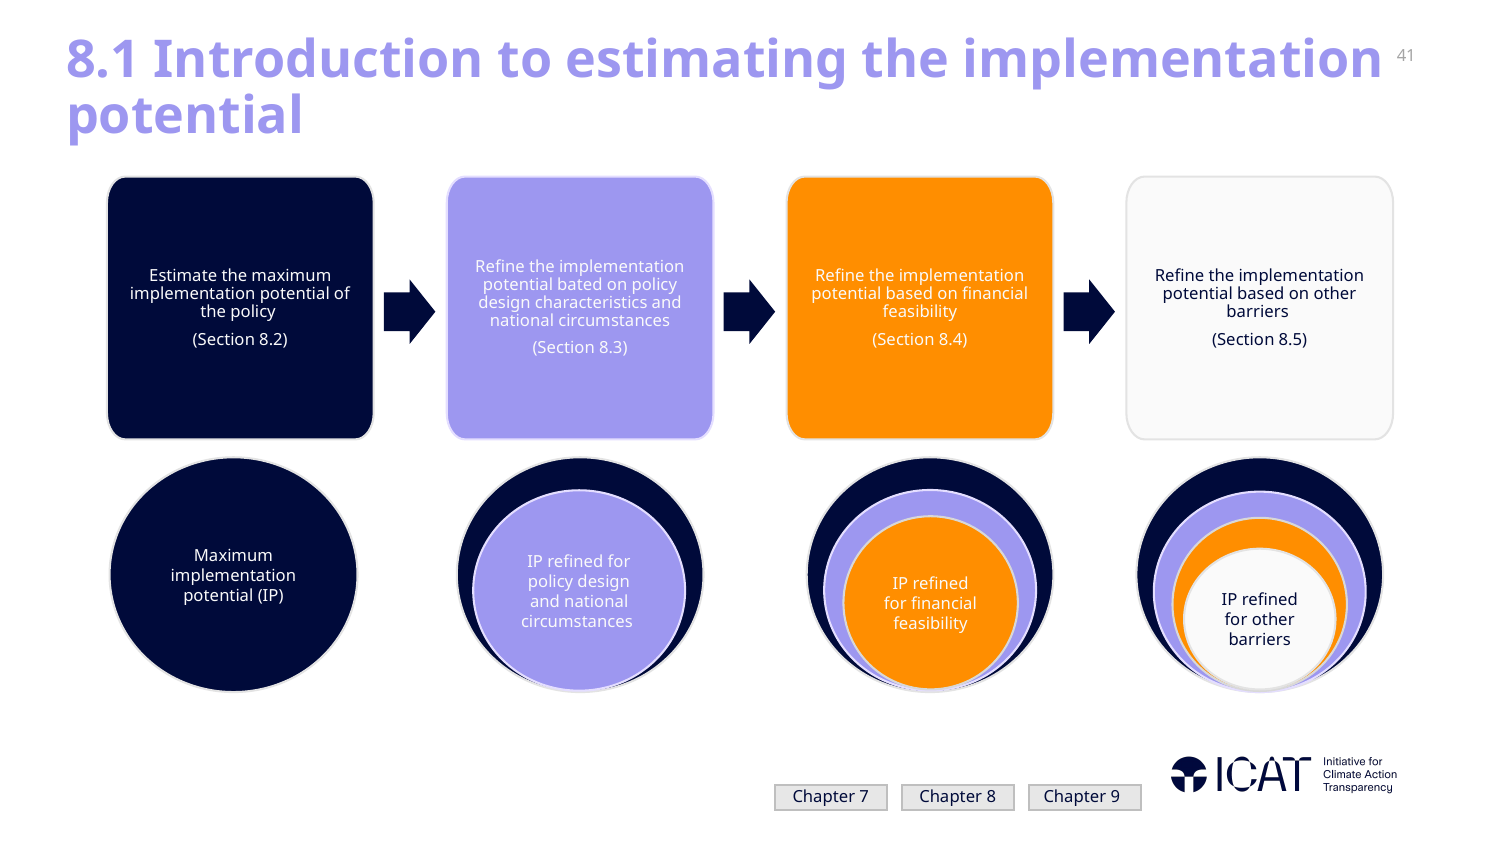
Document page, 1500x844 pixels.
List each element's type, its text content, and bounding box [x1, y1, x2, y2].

text_box [1063, 279, 1115, 344]
picture [1171, 724, 1430, 824]
text_box IP refined for financial feasibility [843, 516, 1018, 690]
text_box [456, 457, 704, 693]
text_box [723, 279, 776, 344]
text_box Estimate the maximum implementation potential of the policy (Section 8.2) [106, 176, 374, 440]
text_box [806, 457, 1054, 693]
text_box IP refined for policy design and national circumstances [473, 490, 686, 691]
text_box [383, 279, 436, 344]
text_box Refine the implementation potential based on financial feasibility (Section 8.4) [786, 176, 1054, 440]
text_box [1153, 491, 1366, 693]
text_box [1136, 457, 1384, 688]
text_box [776, 784, 887, 811]
text_box [824, 489, 1037, 691]
text_box [1172, 517, 1347, 692]
text_box IP refined for other barriers [1184, 548, 1336, 690]
text_box Refine the implementation potential based on other barriers (Section 8.5) [1126, 176, 1394, 440]
text_box [1027, 784, 1140, 811]
text_box Maximum implementation potential (IP) [109, 457, 358, 693]
title 8.1 Introduction to estimating the implementation potential [51, 35, 1449, 205]
text_box Refine the implementation potential bated on policy design characteristics and national circumstances (Section 8.3) [446, 176, 714, 440]
text_box [901, 784, 1013, 811]
